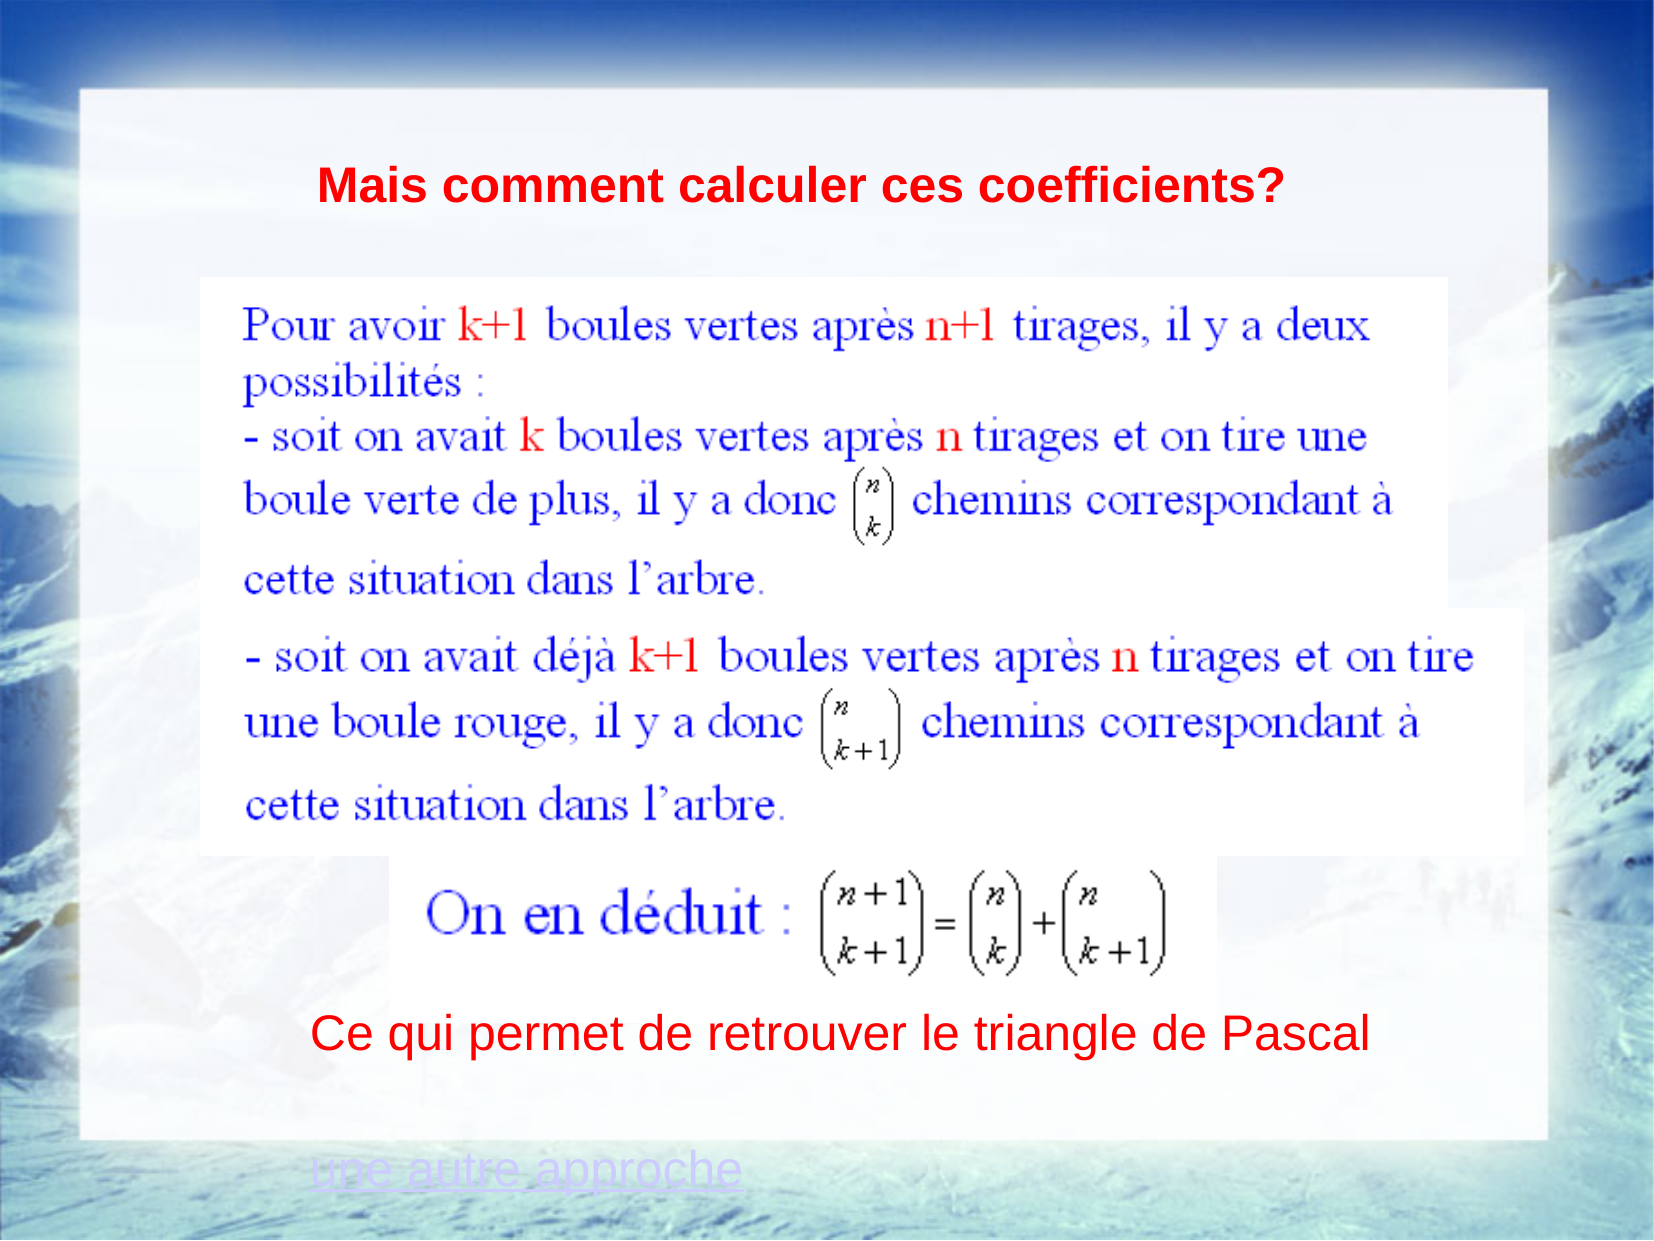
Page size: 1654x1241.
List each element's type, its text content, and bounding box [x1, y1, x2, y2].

title Mais comment calculer ces coefficients? [82, 132, 1522, 235]
text_box Ce qui permet de retrouver le triangle de Pascal une autre approche [295, 998, 1406, 1206]
picture [0, 0, 1654, 1240]
